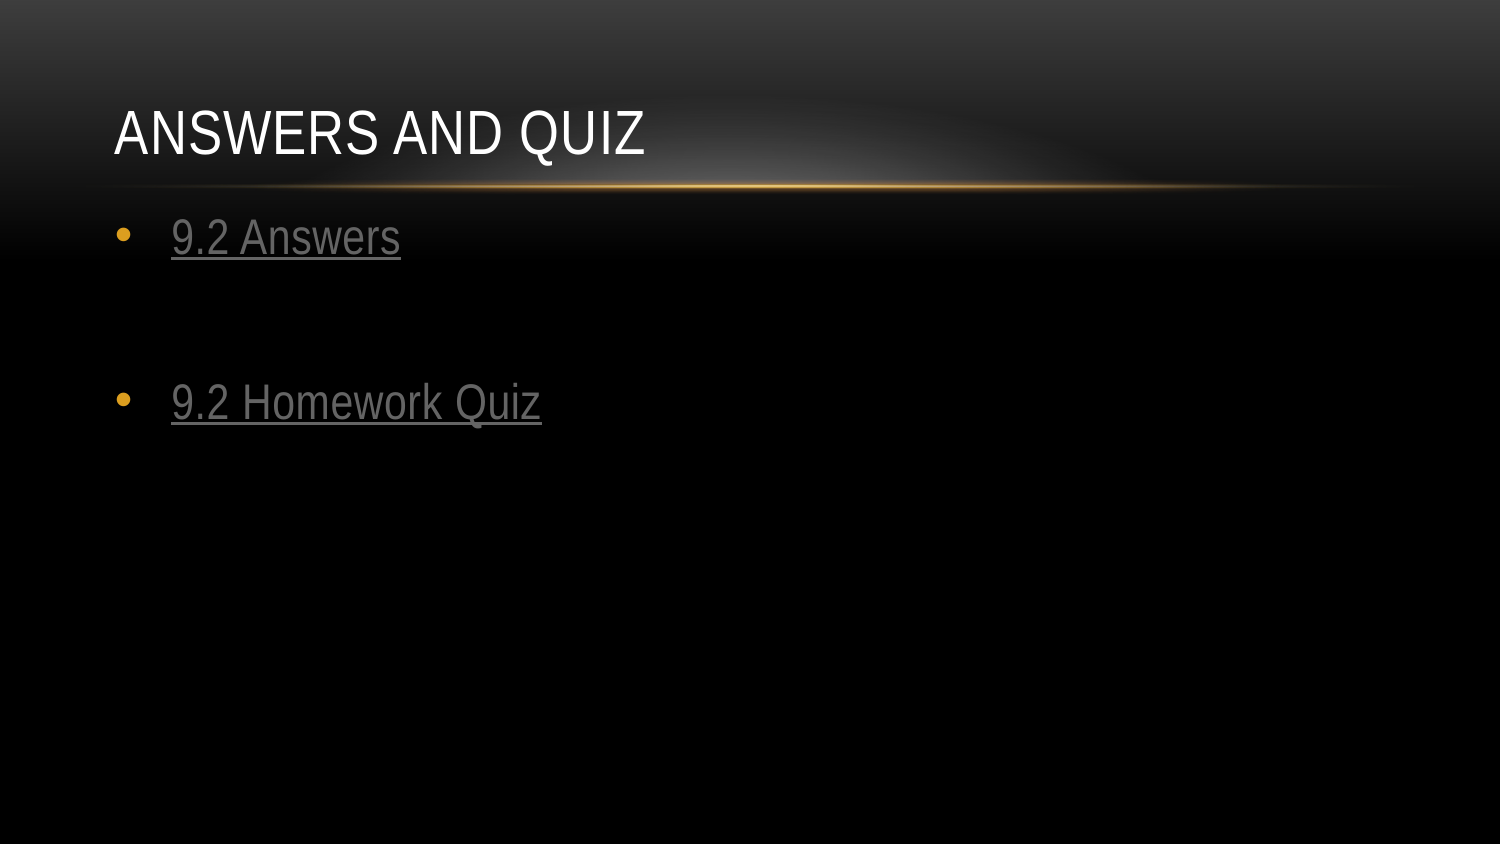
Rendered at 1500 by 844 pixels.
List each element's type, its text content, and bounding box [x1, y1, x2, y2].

list 9.2 Answers 9.2 Homework Quiz [99, 196, 1400, 779]
picture [0, 0, 1497, 300]
title Answers and Quiz [99, 33, 1400, 175]
